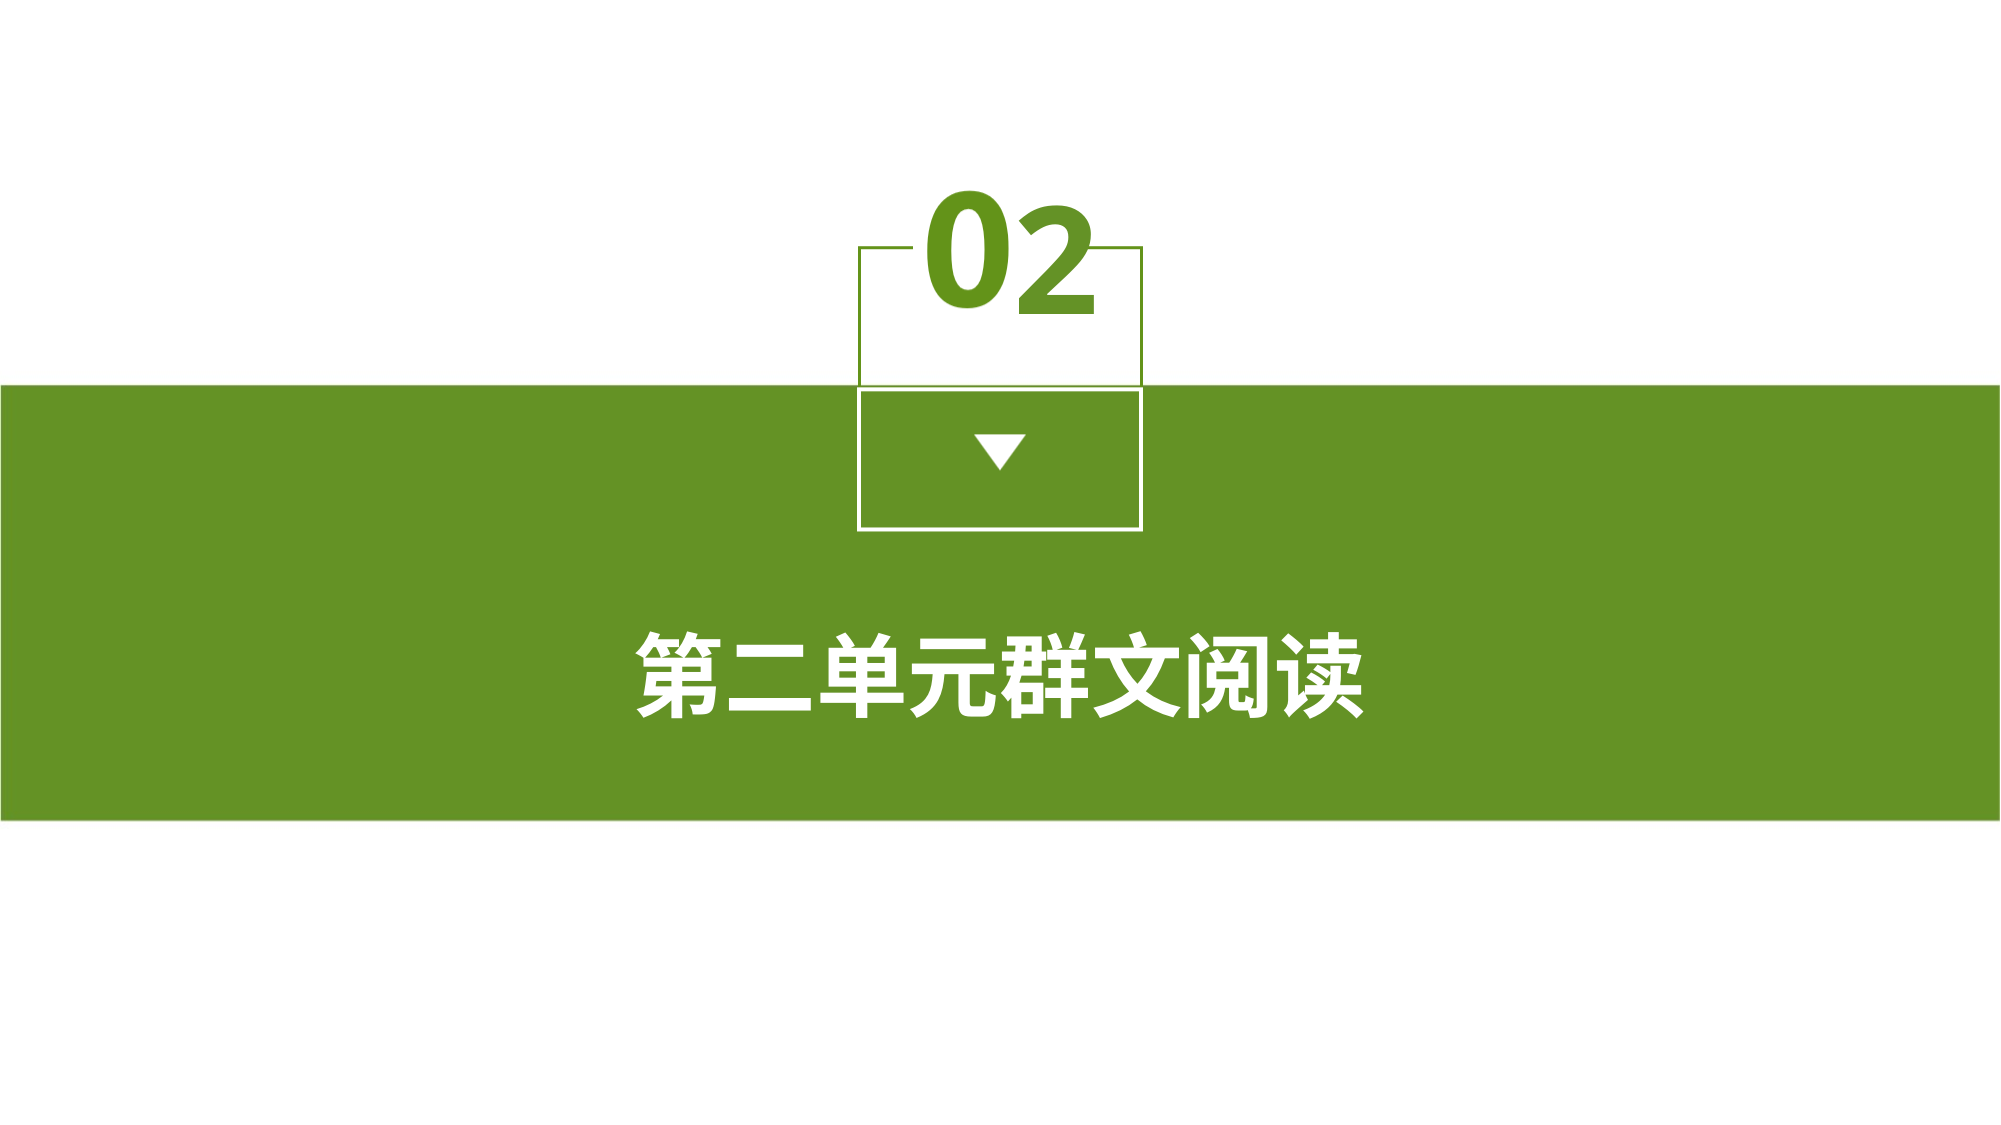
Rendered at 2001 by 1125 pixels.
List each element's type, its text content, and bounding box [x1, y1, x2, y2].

picture [0, 0, 2000, 608]
picture [0, 735, 2000, 1125]
text_box 2 [1013, 156, 1173, 353]
text_box 第二单元群文阅读 [0, 608, 2000, 735]
